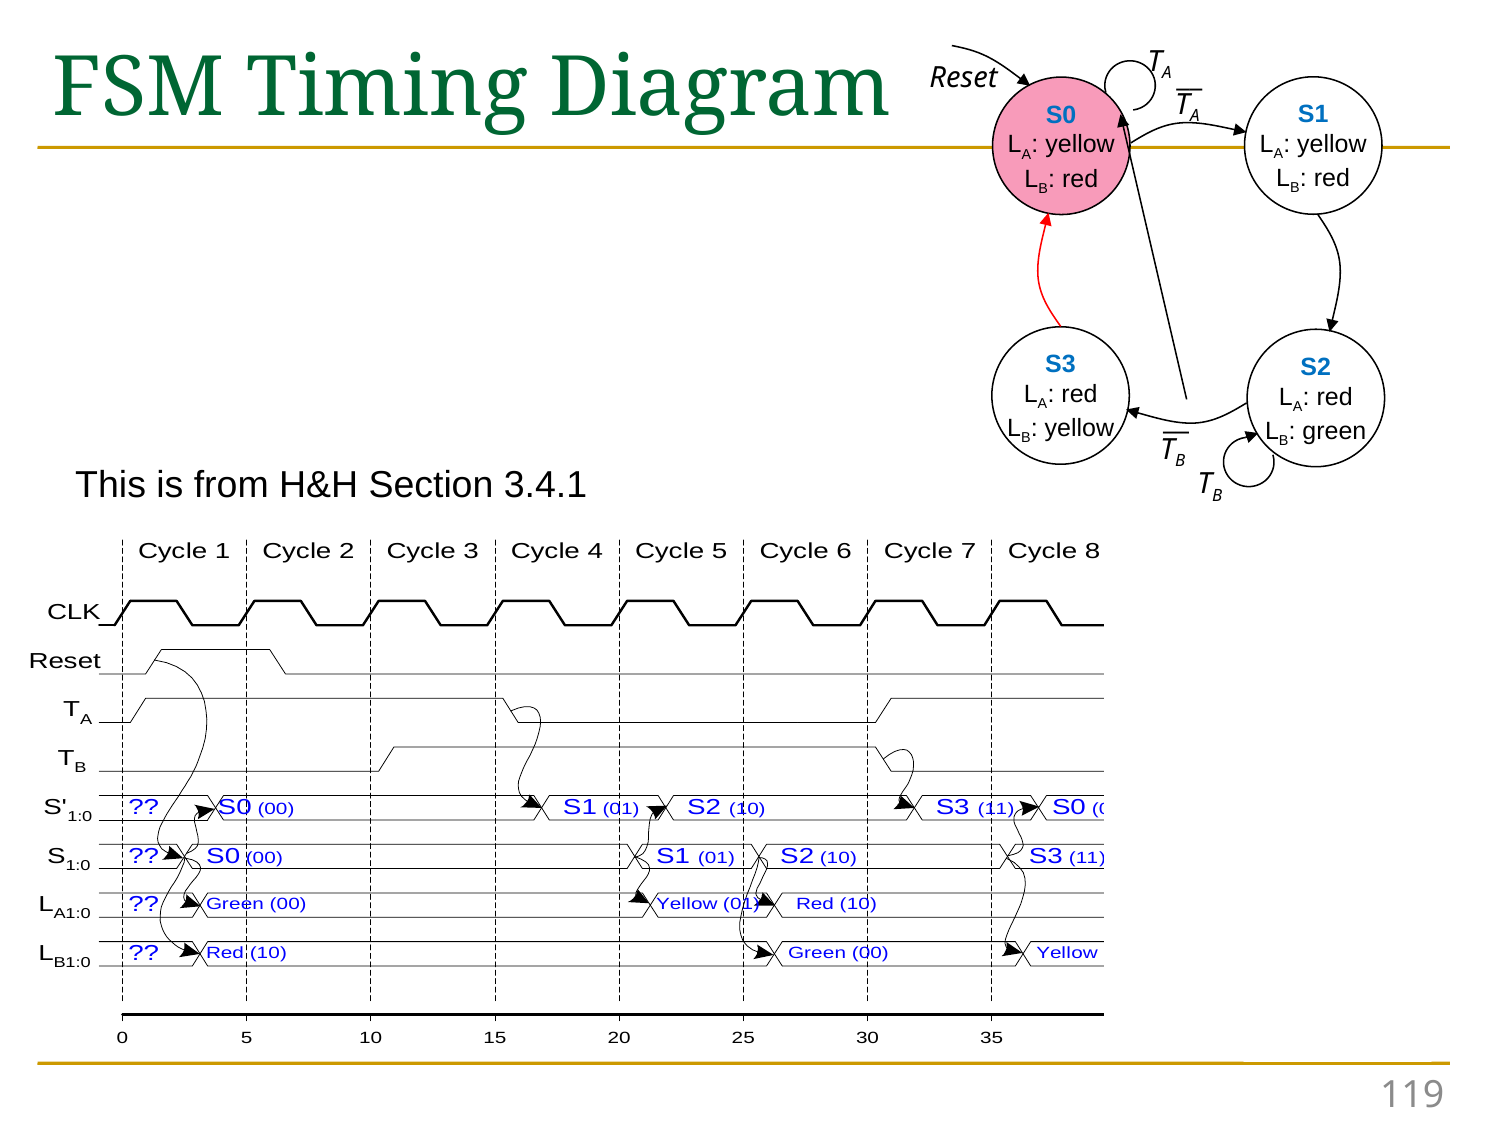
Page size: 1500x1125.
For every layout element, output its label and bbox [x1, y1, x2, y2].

text_box [914, 35, 1397, 512]
title [1143, 90, 1160, 134]
slide_number [1121, 1066, 1460, 1125]
title [1143, 134, 1232, 200]
title [1013, 78, 1026, 90]
title [37, 24, 1450, 200]
text_box [60, 452, 603, 512]
list [0, 524, 1476, 1066]
